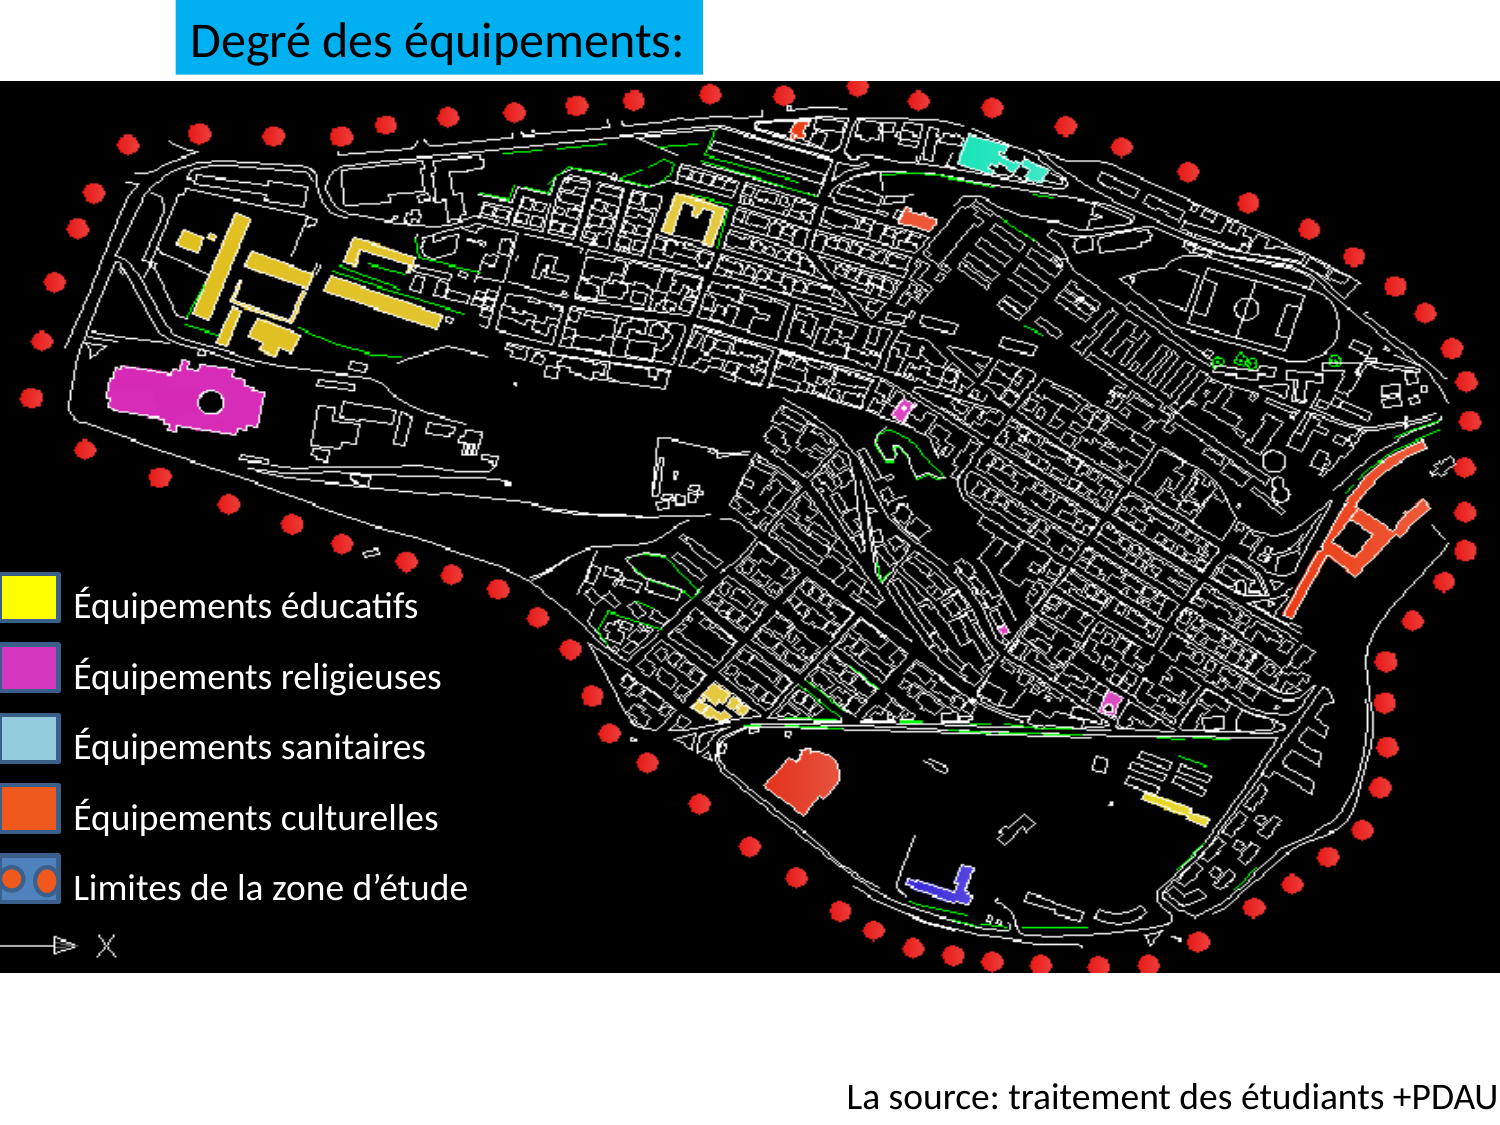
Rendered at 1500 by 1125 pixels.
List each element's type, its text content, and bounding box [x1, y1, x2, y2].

text_box Degré des équipements: [175, 0, 703, 75]
picture [0, 81, 1500, 973]
text_box La source: traitement des étudiants +PDAU [831, 1064, 1500, 1125]
